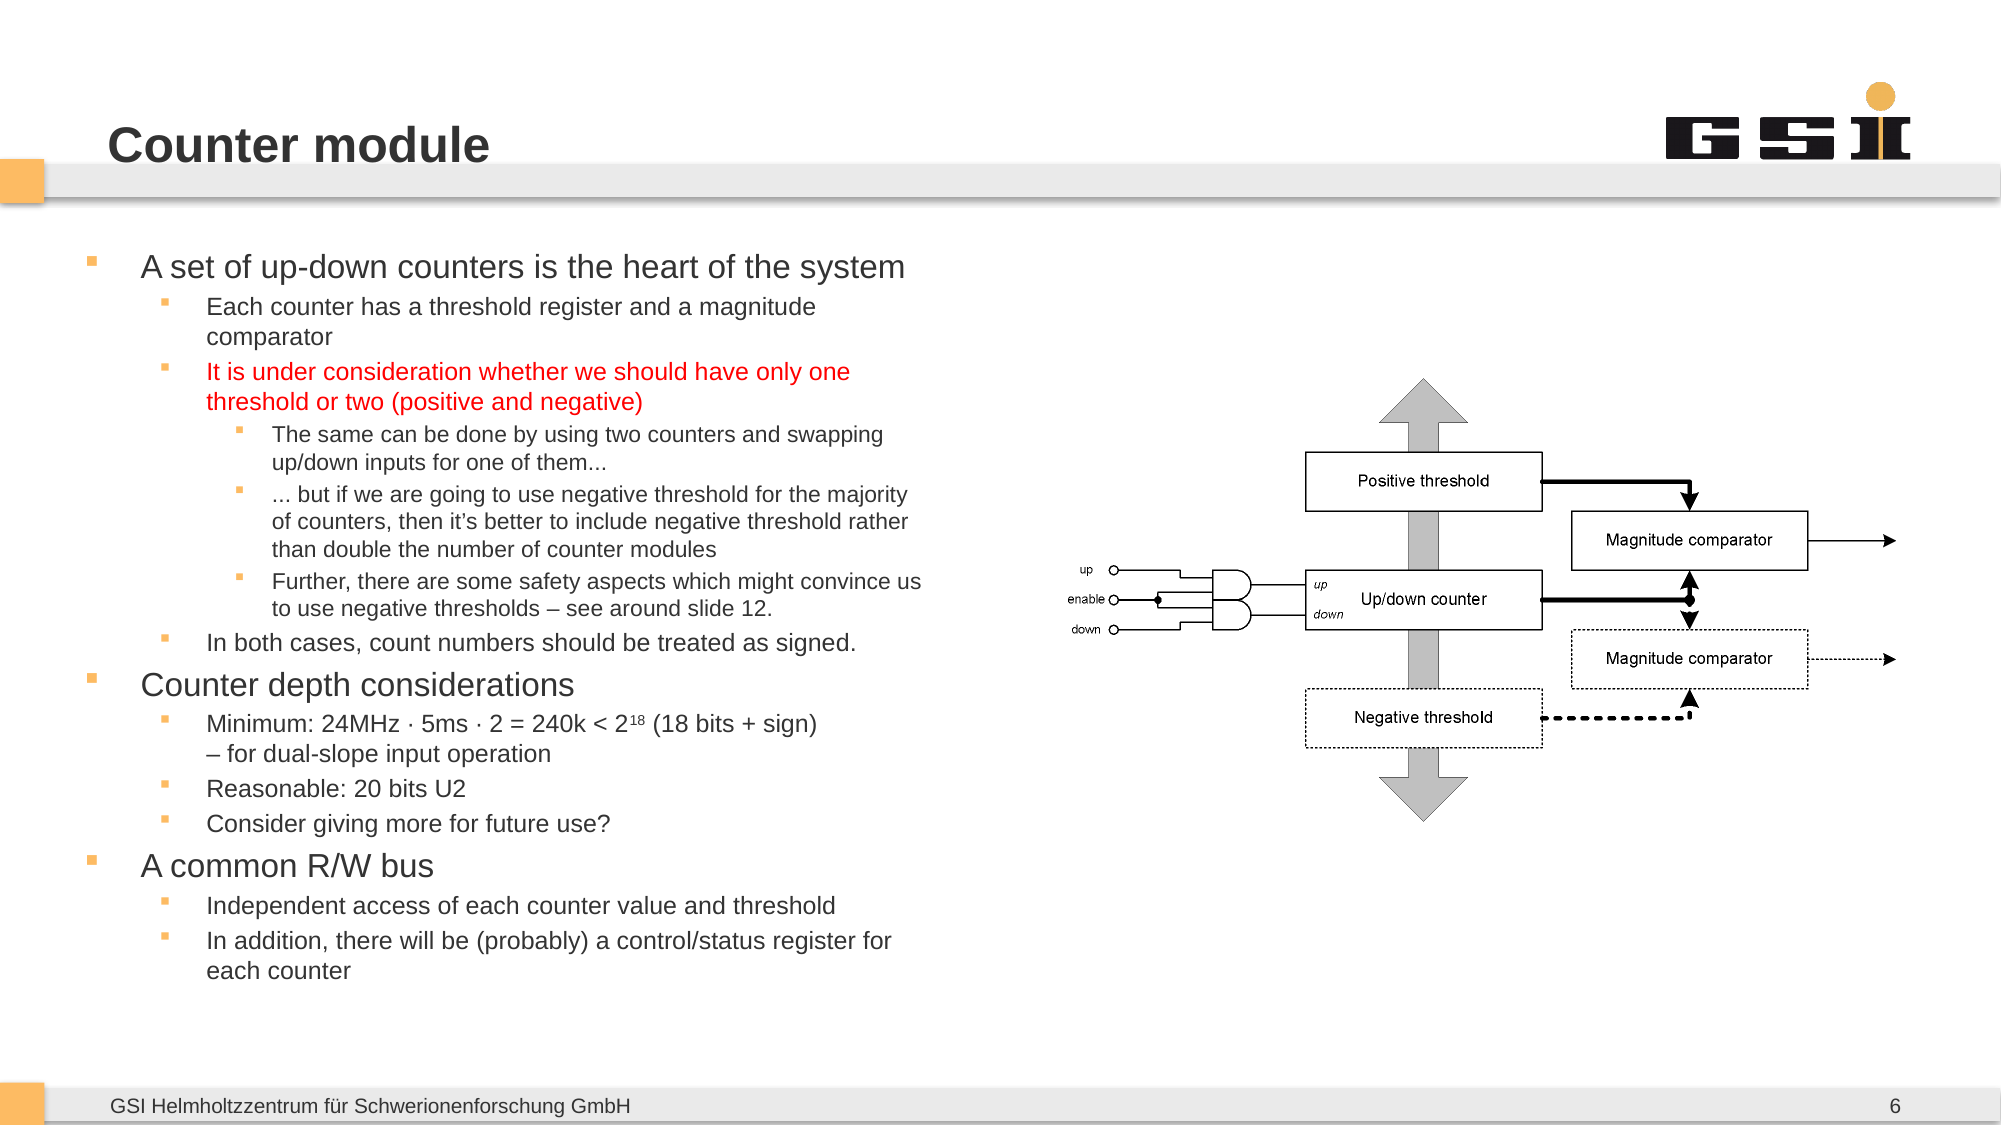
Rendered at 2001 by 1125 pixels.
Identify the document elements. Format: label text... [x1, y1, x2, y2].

list A set of up-down counters is the heart of the system Each counter has a threshold register and a magnitude comparator It is under consideration whether we should have only one threshold or two (positive and negative) The same can be done by using two counters and swapping up/down inputs for one of them... ... but if we are going to use negative threshold for the majority of counters, then it’s better to include negative threshold rather than double the number of counter modules Further, there are some safety aspects which might convince us to use negative thresholds – see around slide 12. In both cases, count numbers should be treated as signed. Counter depth considerations Minimum: 24MHz ∙ 5ms ∙ 2 = 240k < 218 (18 bits + sign) – for dual-slope input operation Reasonable: 20 bits U2 Consider giving more for future use? A common R/W bus Independent access of each counter value and threshold In addition, there will be (probably) a control/status register for each counter [69, 237, 941, 1043]
picture [1067, 377, 1897, 822]
title Counter module [92, 50, 1558, 180]
picture [1664, 79, 1912, 162]
slide_number 6 [1753, 1074, 1917, 1125]
